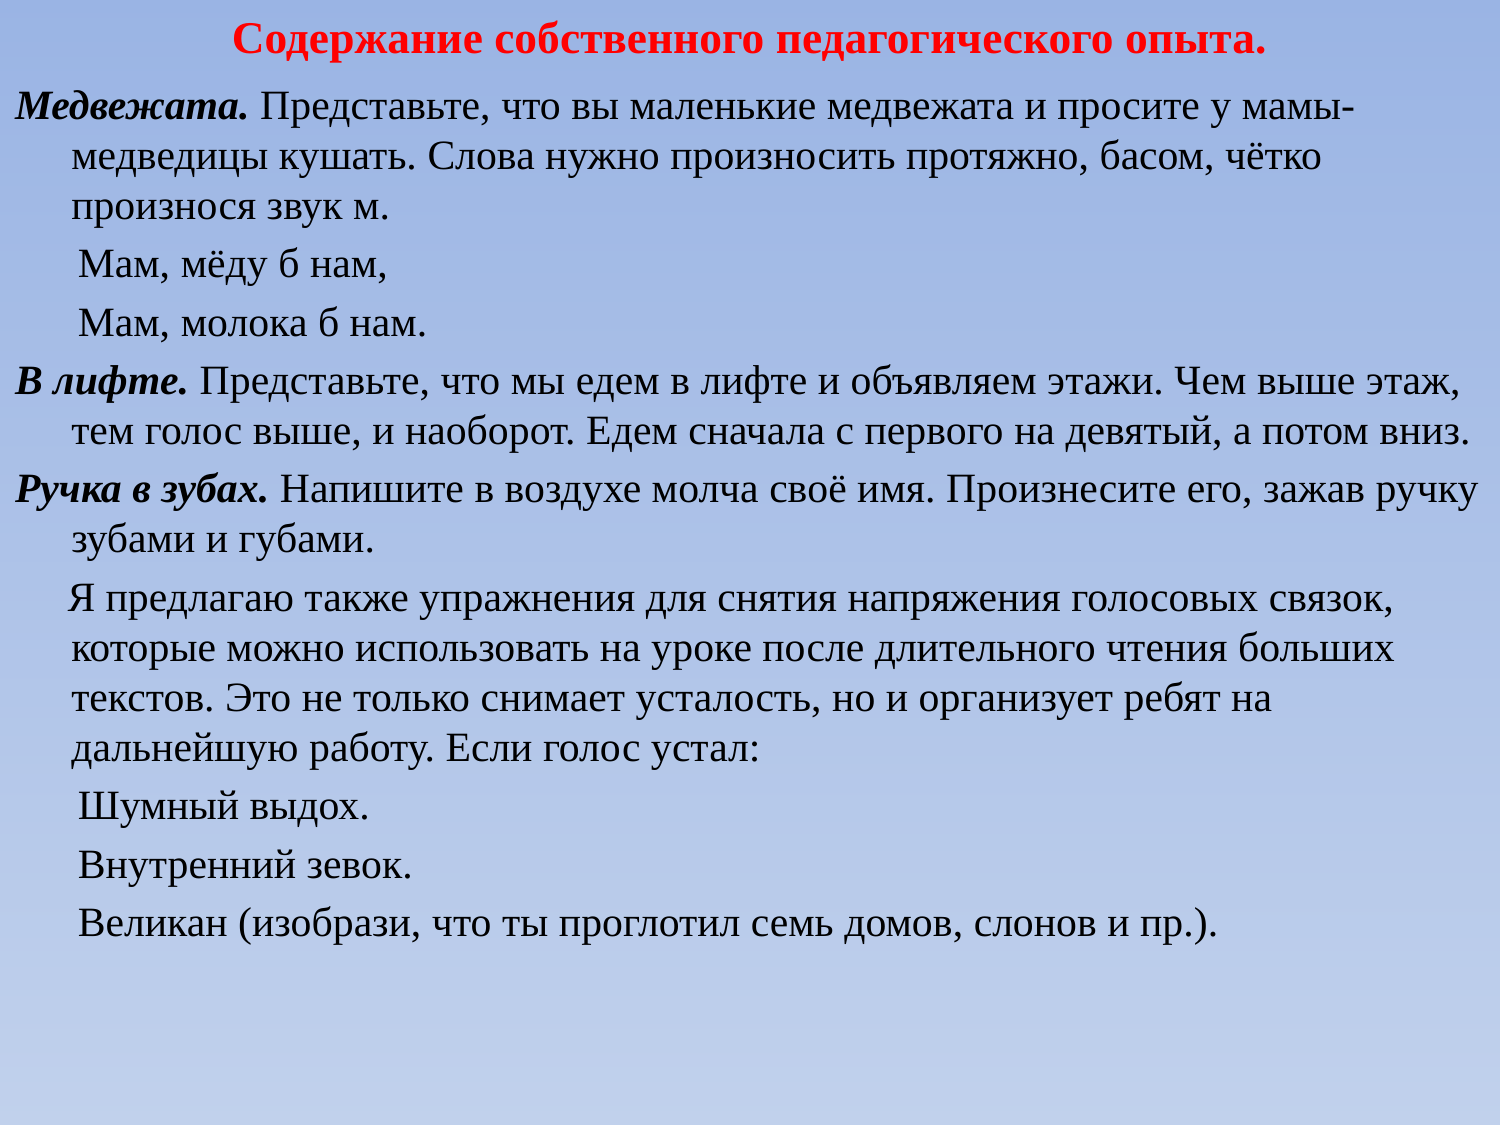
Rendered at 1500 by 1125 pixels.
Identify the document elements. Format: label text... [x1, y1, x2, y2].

title Содержание собственного педагогического опыта. [75, 0, 1425, 70]
list Медвежата. Представьте, что вы маленькие медвежата и просите у мамы-медведицы кушать. Слова нужно произносить протяжно, басом, чётко произнося звук м. Мам, мёду б нам, Мам, молока б нам. В лифте. Представьте, что мы едем в лифте и объявляем этажи. Чем выше этаж, тем голос выше, и наоборот. Едем сначала с первого на девятый, а потом вниз. Ручка в зубах. Напишите в воздухе молча своё имя. Произнесите его, зажав ручку зубами и губами. Я предлагаю также упражнения для снятия напряжения голосовых связок, которые можно использовать на уроке после длительного чтения больших текстов. Это не только снимает усталость, но и организует ребят на дальнейшую работу. Если голос устал: Шумный выдох. Внутренний зевок. Великан (изобрази, что ты проглотил семь домов, слонов и пр.). [0, 70, 1500, 1125]
